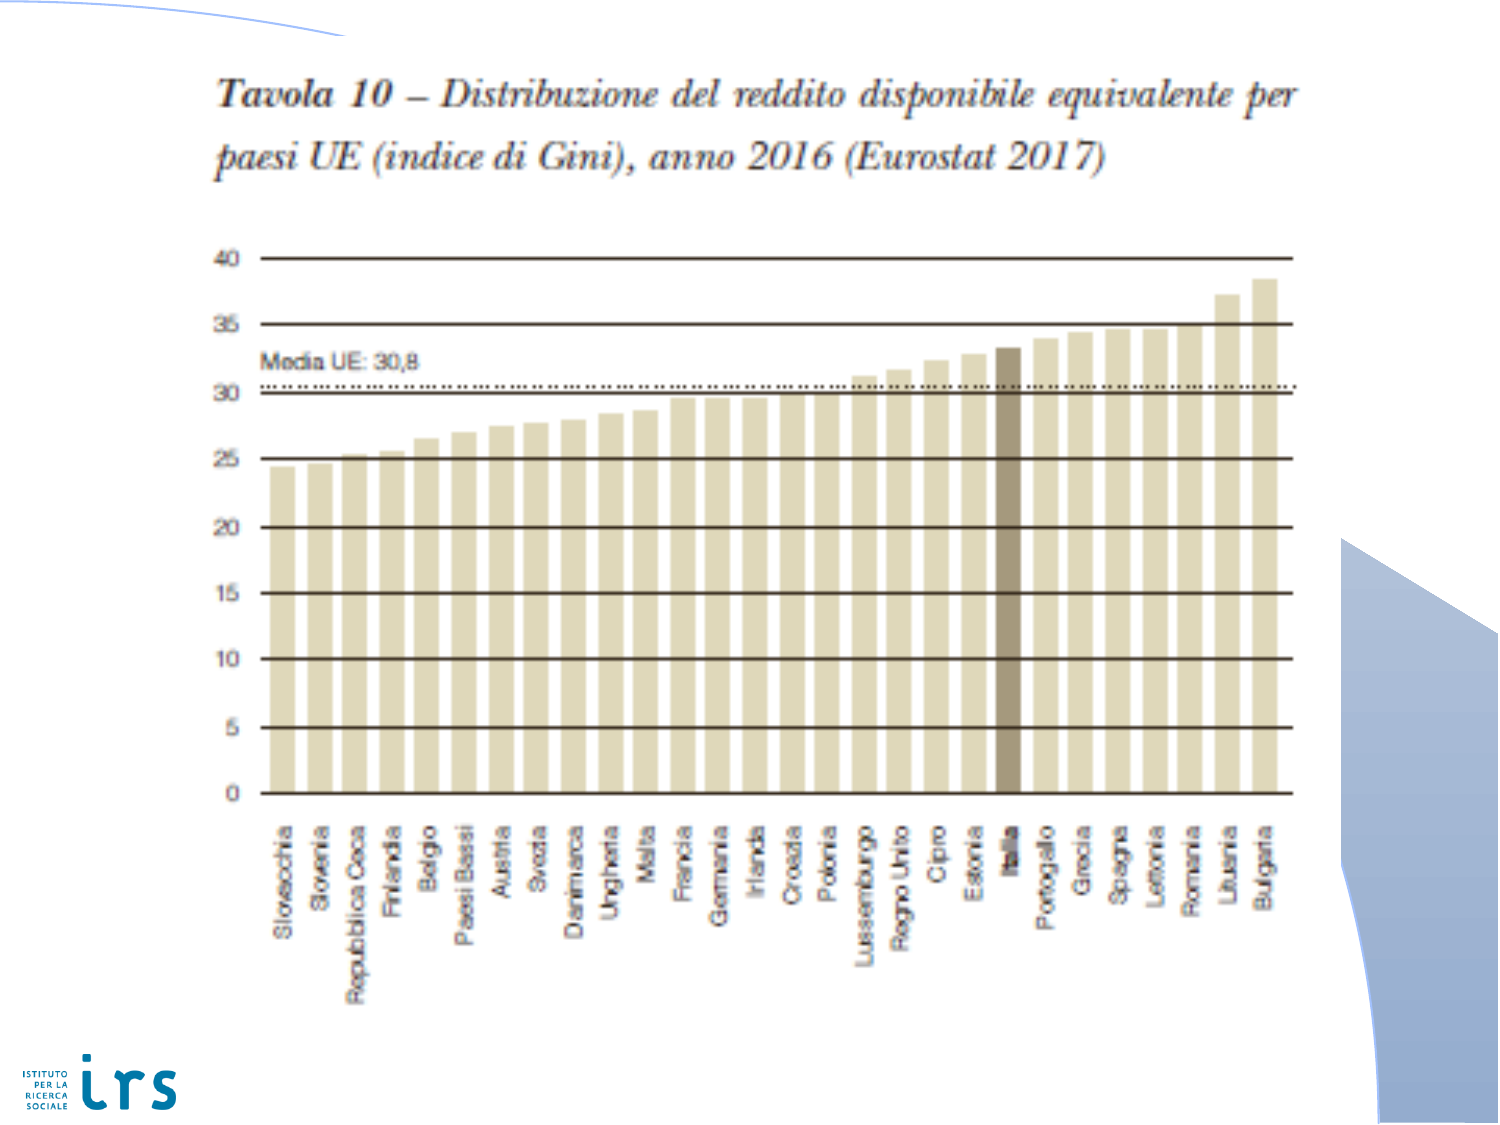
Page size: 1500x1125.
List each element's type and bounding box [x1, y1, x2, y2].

picture [170, 35, 1341, 1041]
picture [163, 1077, 176, 1091]
picture [23, 1054, 176, 1110]
